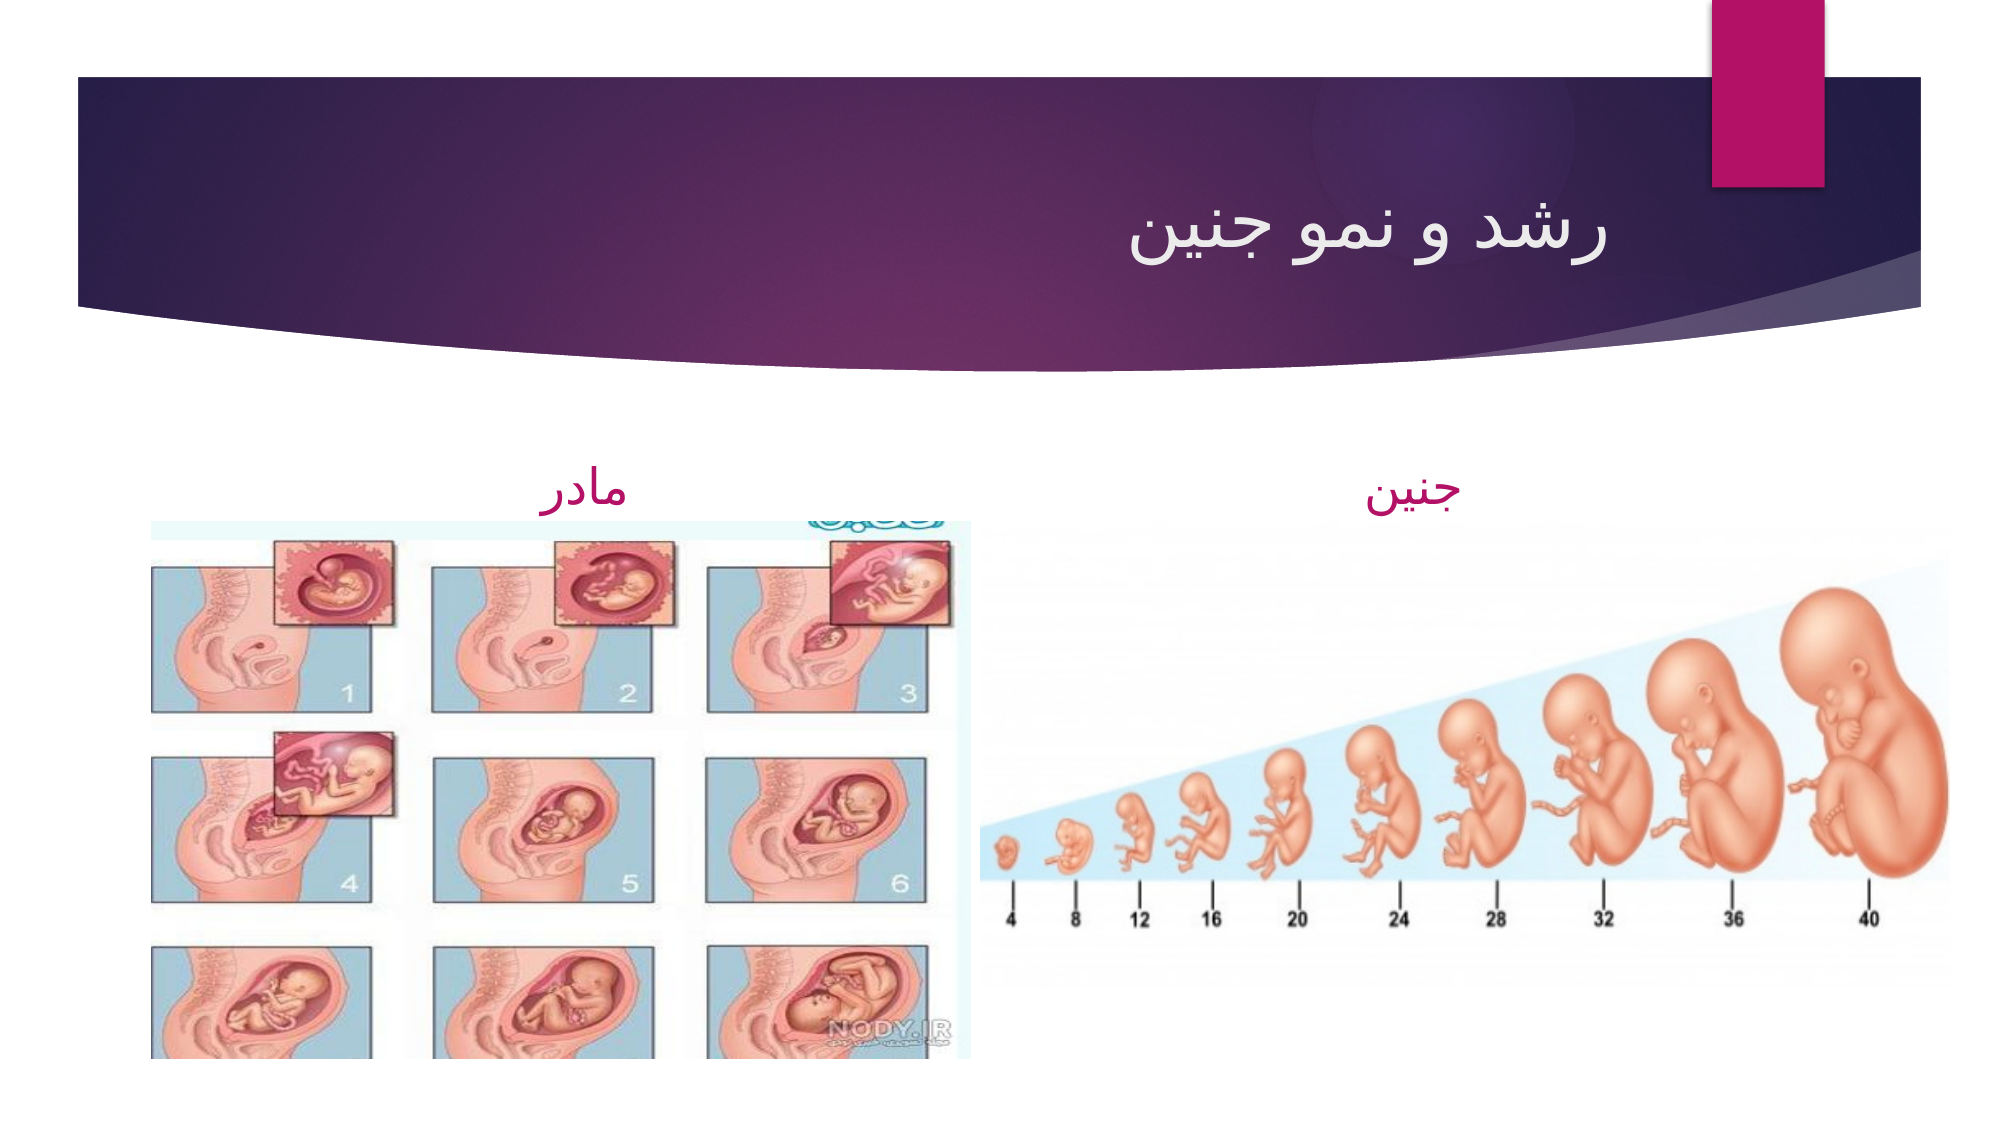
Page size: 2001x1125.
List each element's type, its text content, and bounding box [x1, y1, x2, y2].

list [980, 521, 1951, 988]
list مادر [189, 427, 981, 522]
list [151, 521, 971, 1060]
title رشد و نمو جنین [189, 159, 1627, 276]
list جنین [1018, 427, 1810, 519]
